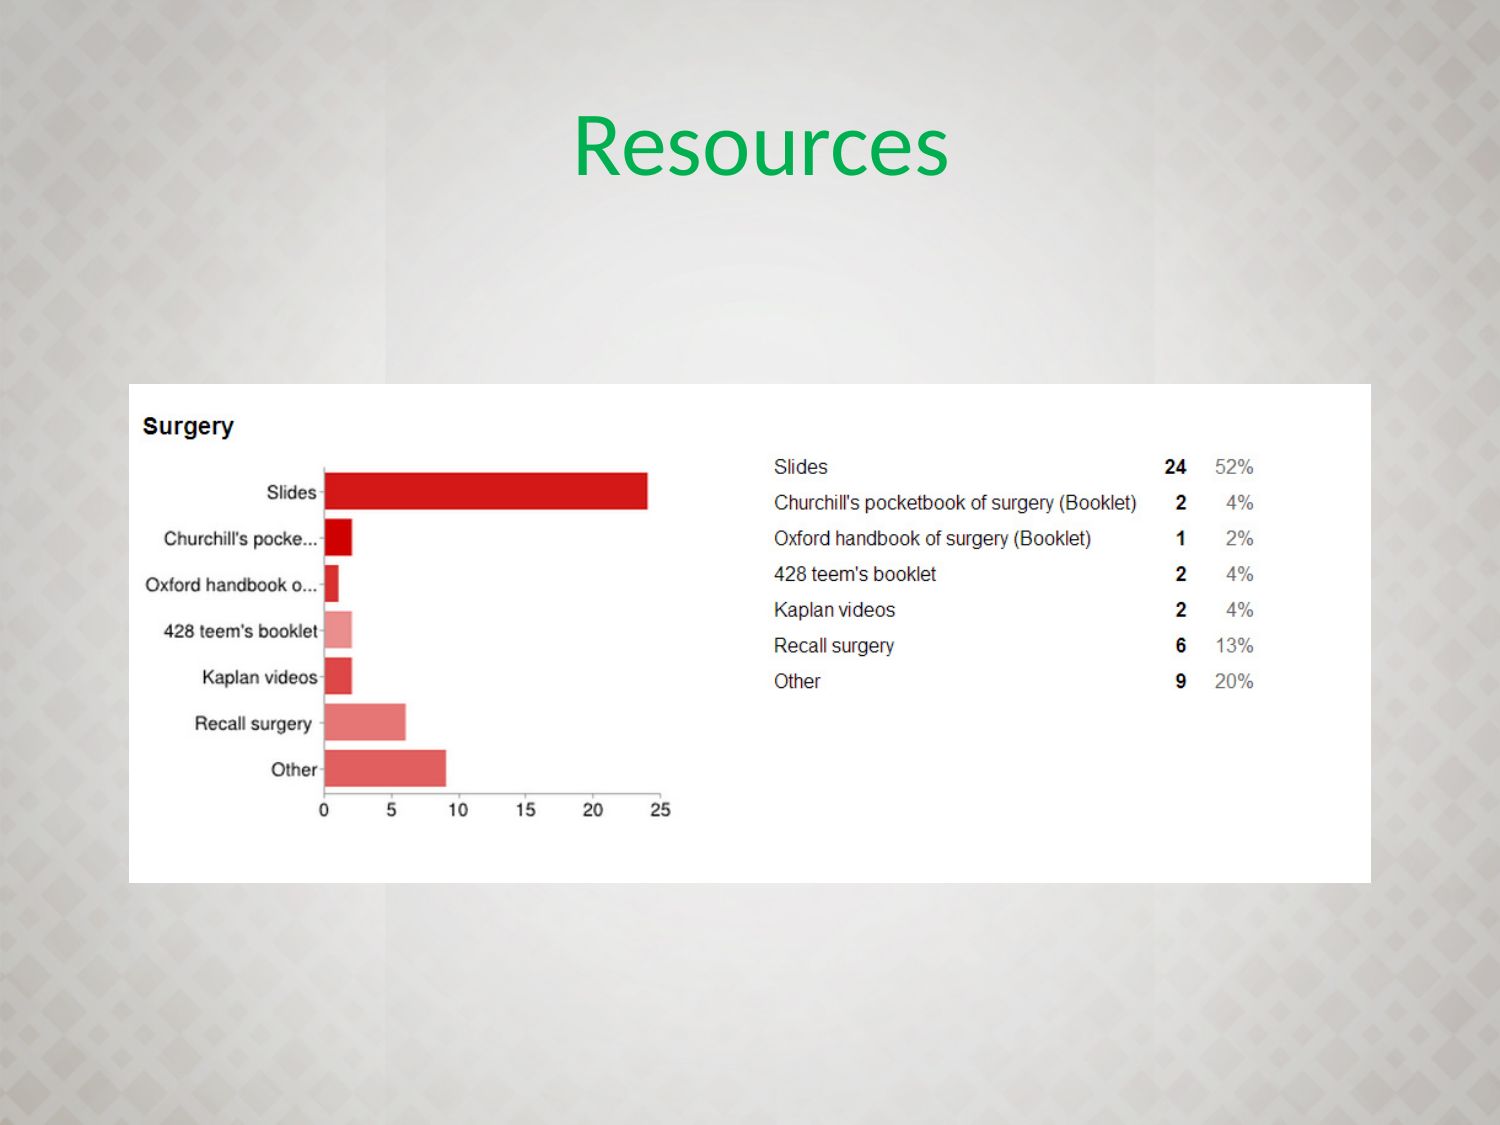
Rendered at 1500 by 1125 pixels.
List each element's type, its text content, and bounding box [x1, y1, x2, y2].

picture [0, 0, 1500, 1125]
title Resources [75, 45, 1425, 233]
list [128, 384, 1372, 883]
